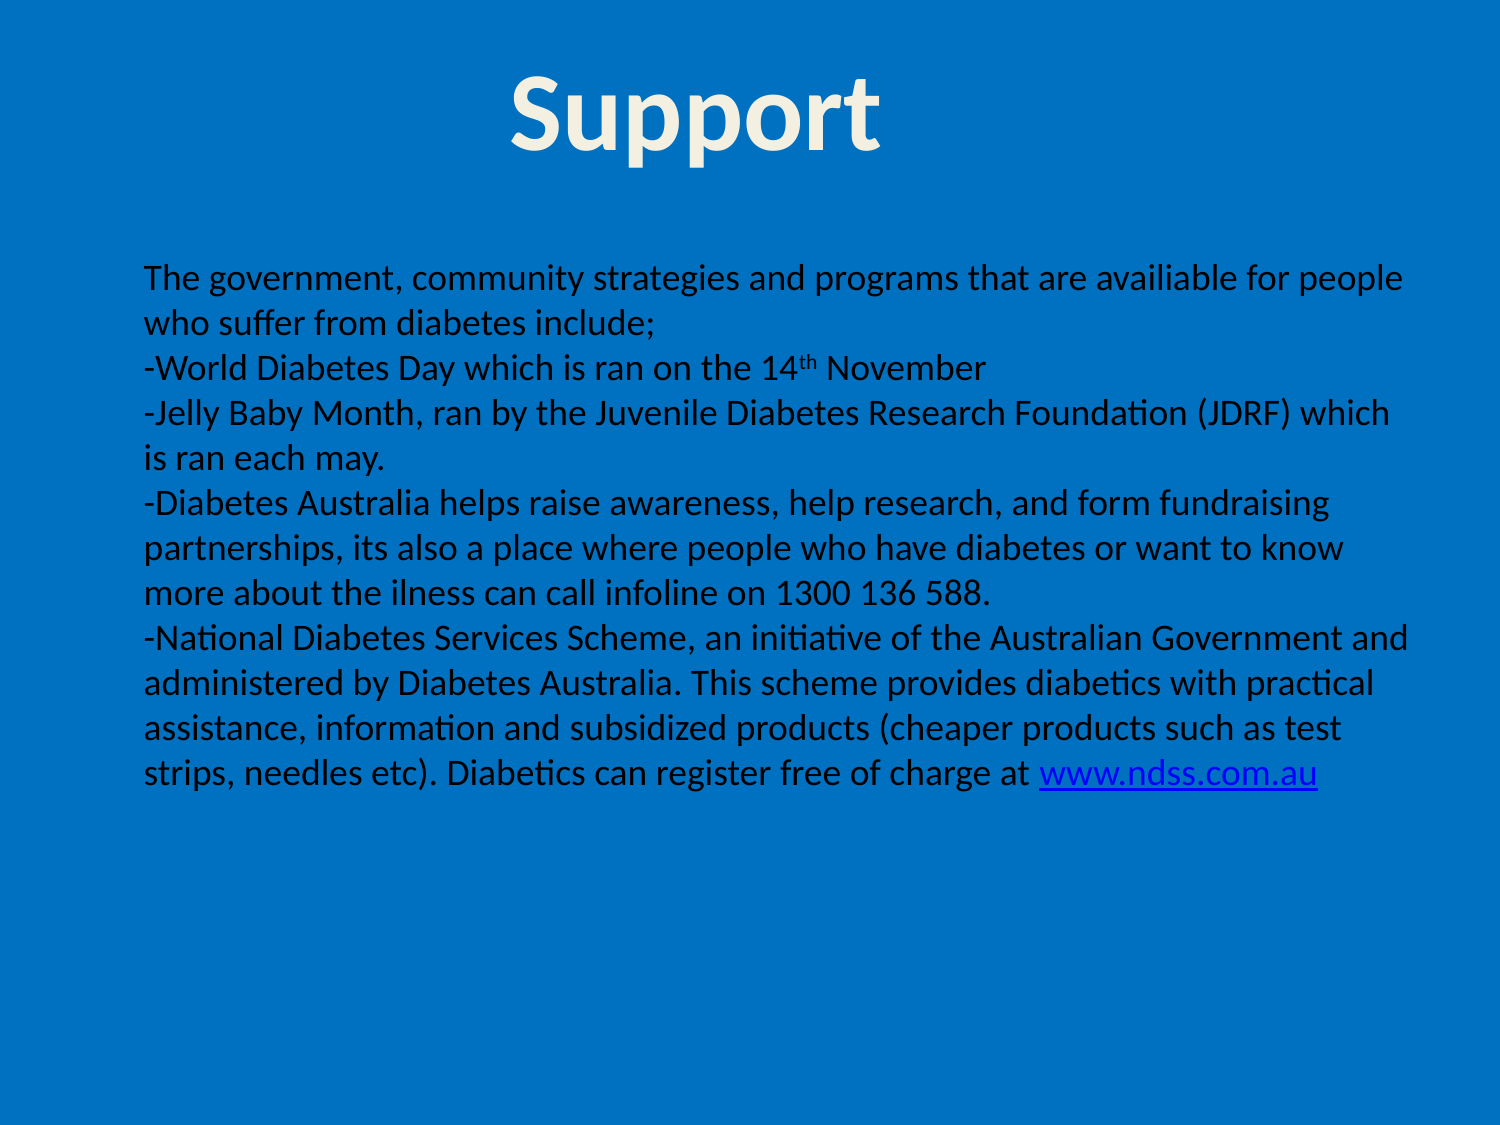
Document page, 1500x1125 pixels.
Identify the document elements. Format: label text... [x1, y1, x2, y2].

text_box Support [494, 30, 924, 181]
text_box The government, community strategies and programs that are availiable for people who suffer from diabetes include; -World Diabetes Day which is ran on the 14th November -Jelly Baby Month, ran by the Juvenile Diabetes Research Foundation (JDRF) which is ran each may. -Diabetes Australia helps raise awareness, help research, and form fundraising partnerships, its also a place where people who have diabetes or want to know more about the ilness can call infoline on 1300 136 588. -National Diabetes Services Scheme, an initiative of the Australian Government and administered by Diabetes Australia. This scheme provides diabetics with practical assistance, information and subsidized products (cheaper products such as test strips, needles etc). Diabetics can register free of charge at www.ndss.com.au [128, 246, 1430, 841]
